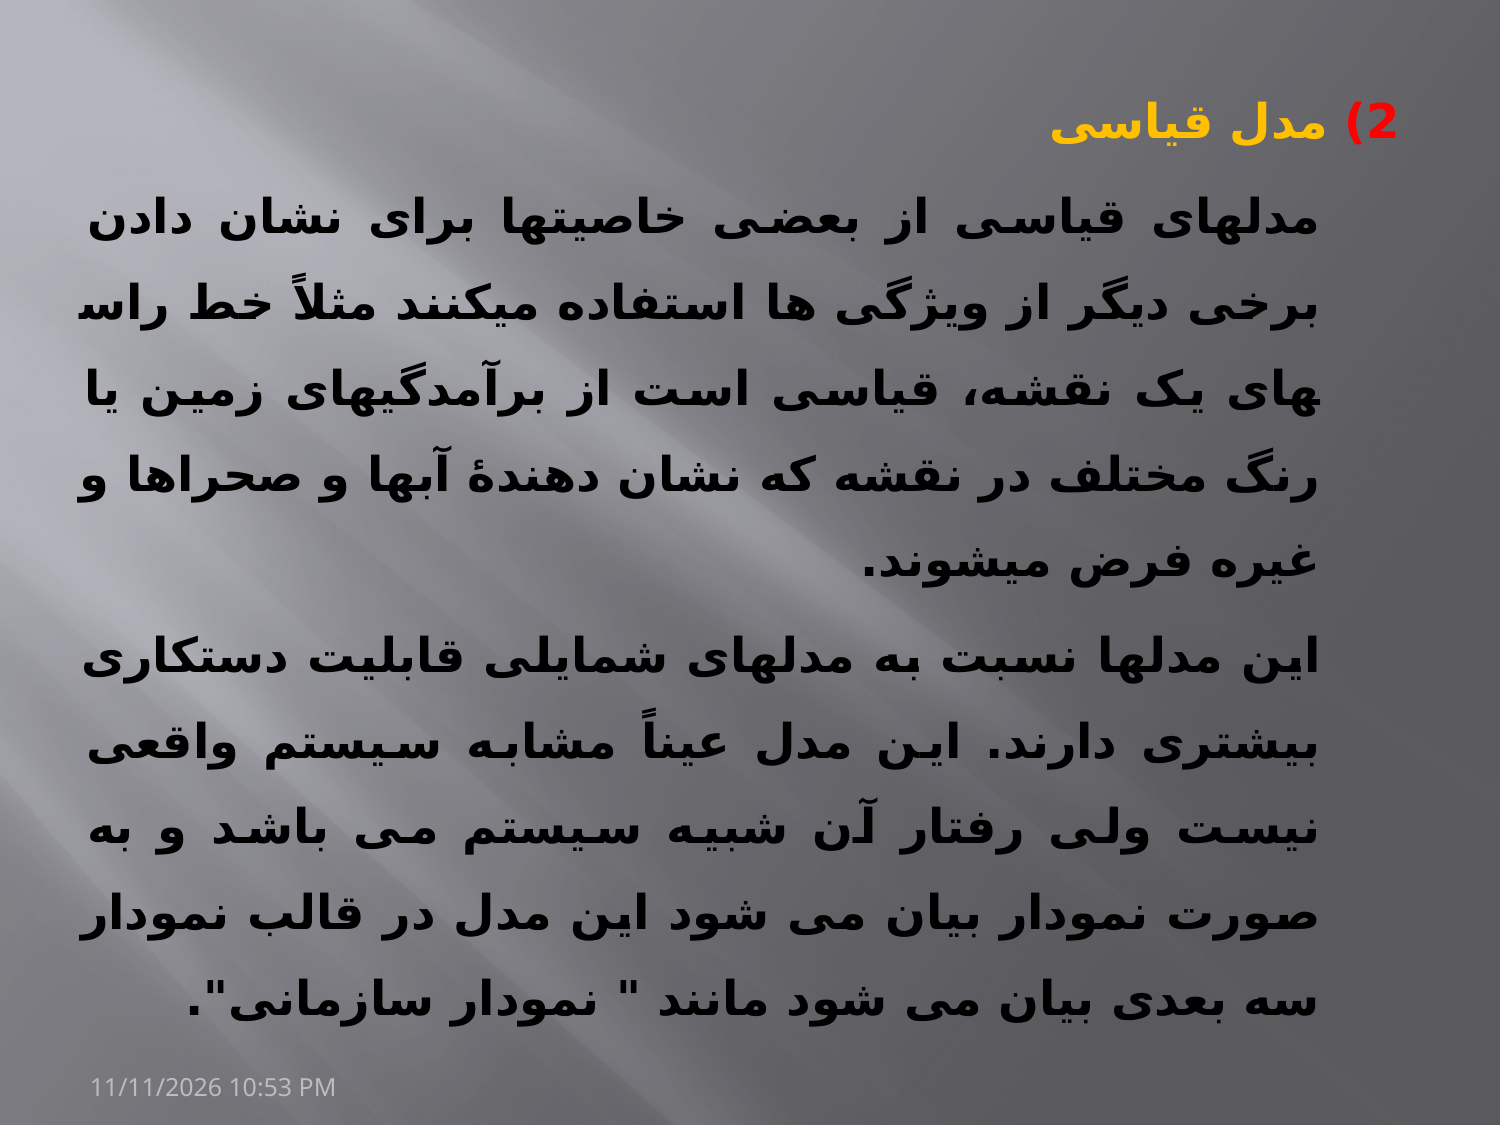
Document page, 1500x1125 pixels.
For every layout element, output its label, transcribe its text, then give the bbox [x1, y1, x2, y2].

slide_number 20/مارس/1 [75, 1052, 425, 1113]
list 2) مدل قیاسی مدل­های قیاسی از بعضی خاصیت­ها برای نشان دادن برخی دیگر از ویژگی ها استفاده می­کنند مثلاً خط راس­های یک نقشه، قیاسی است از برآمدگی­های زمین یا رنگ مختلف در نقشه که نشان دهندۀ آب­ها و صحراها و غیره فرض می­شوند. این مدل­ها نسبت به مدل­های شمایلی قابلیت دستکاری بیشتری دارند. این مدل عیناً مشابه سیستم واقعی نیست ولی رفتار آن شبیه سیستم می باشد و به صورت نمودار بیان می شود این مدل در قالب نمودار سه بعدی بیان می شود مانند " نمودار سازمانی". [64, 54, 1415, 1047]
